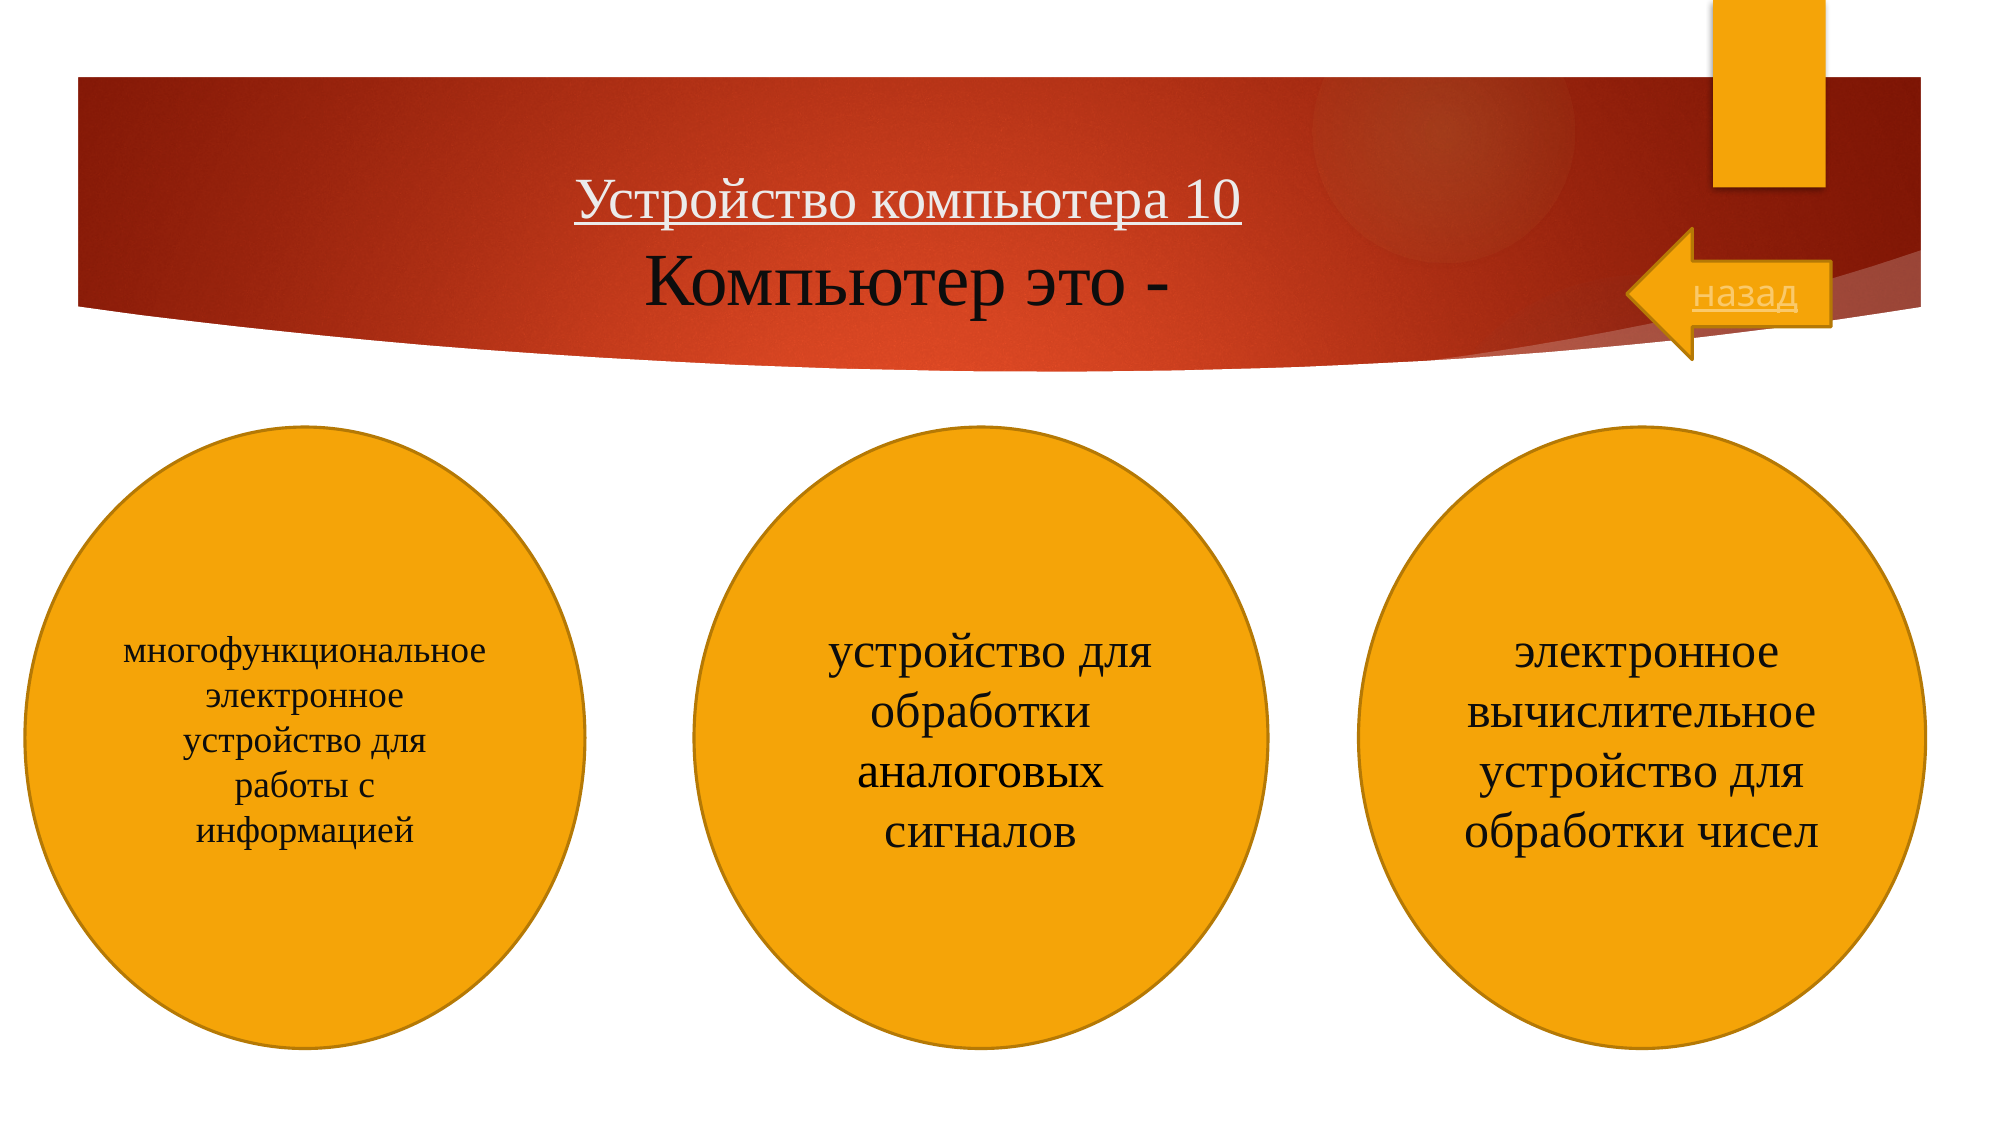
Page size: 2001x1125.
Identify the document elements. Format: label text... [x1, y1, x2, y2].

text_box электронное вычислительное устройство для обработки чисел [1356, 425, 1928, 1051]
text_box назад [1625, 226, 1833, 362]
text_box устройство для обработки аналоговых сигналов [692, 425, 1270, 1051]
title Устройство компьютера 10 Компьютер это - [189, 155, 1627, 275]
text_box многофункциональное электронное устройство для работы с информацией [23, 425, 587, 1051]
